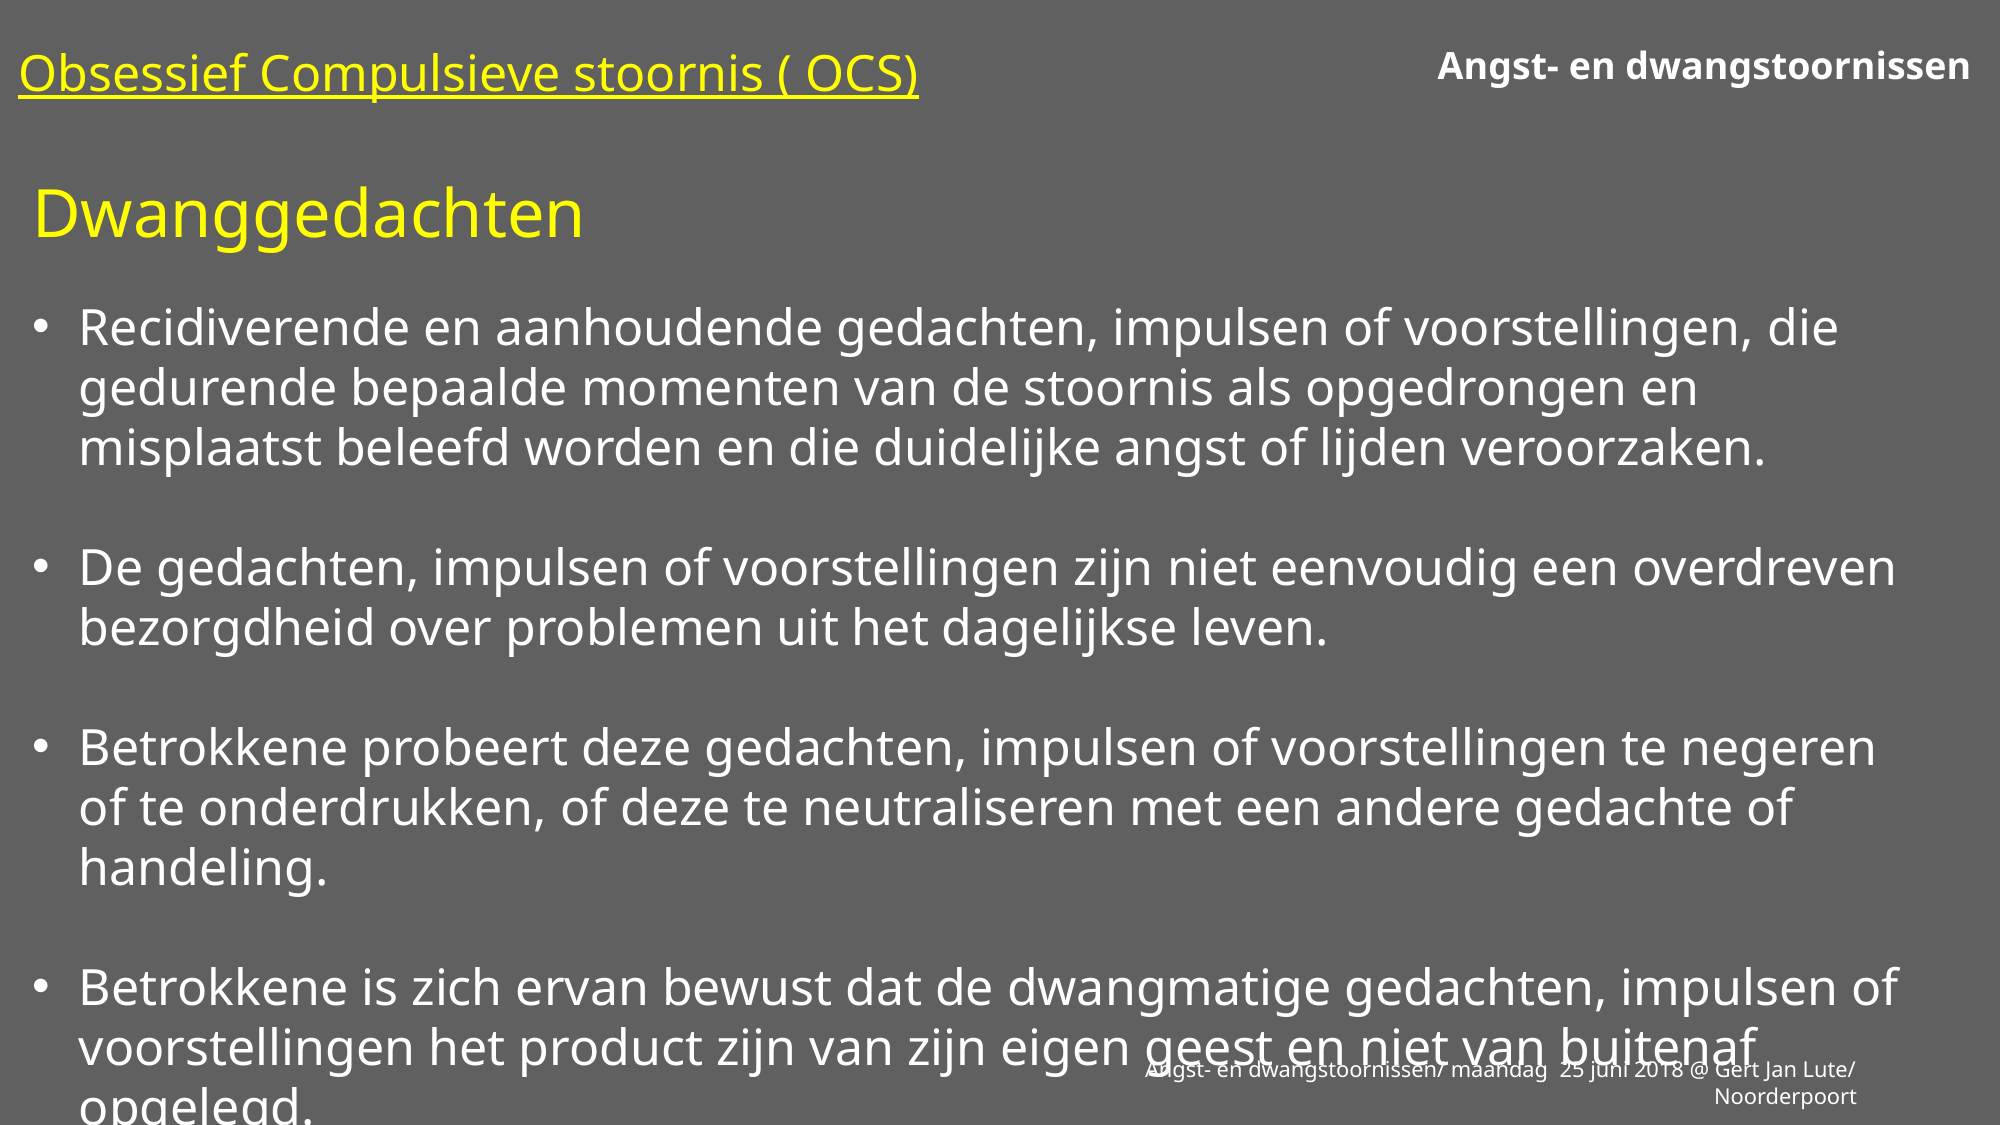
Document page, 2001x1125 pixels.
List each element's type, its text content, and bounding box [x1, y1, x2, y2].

footer Angst- en dwangstoornissen/ maandag 25 juni 2018 @ Gert Jan Lute/ Noorderpoort [1046, 1052, 1872, 1113]
text_box Obsessief Compulsieve stoornis ( OCS) [3, 34, 934, 110]
text_box Angst- en dwangstoornissen [1422, 34, 1987, 95]
text_box Dwanggedachten Recidiverende en aanhoudende gedachten, impulsen of voorstellingen, die gedurende bepaalde momenten van de stoornis als opgedrongen en misplaatst beleefd worden en die duidelijke angst of lijden veroorzaken. De gedachten, impulsen of voorstellingen zijn niet eenvoudig een overdreven bezorgdheid over problemen uit het dagelijkse leven. Betrokkene probeert deze gedachten, impulsen of voorstellingen te negeren of te onderdrukken, of deze te neutraliseren met een andere gedachte of handeling. Betrokkene is zich ervan bewust dat de dwangmatige gedachten, impulsen of voorstellingen het product zijn van zijn eigen geest en niet van buitenaf opgelegd. [17, 162, 1940, 1125]
